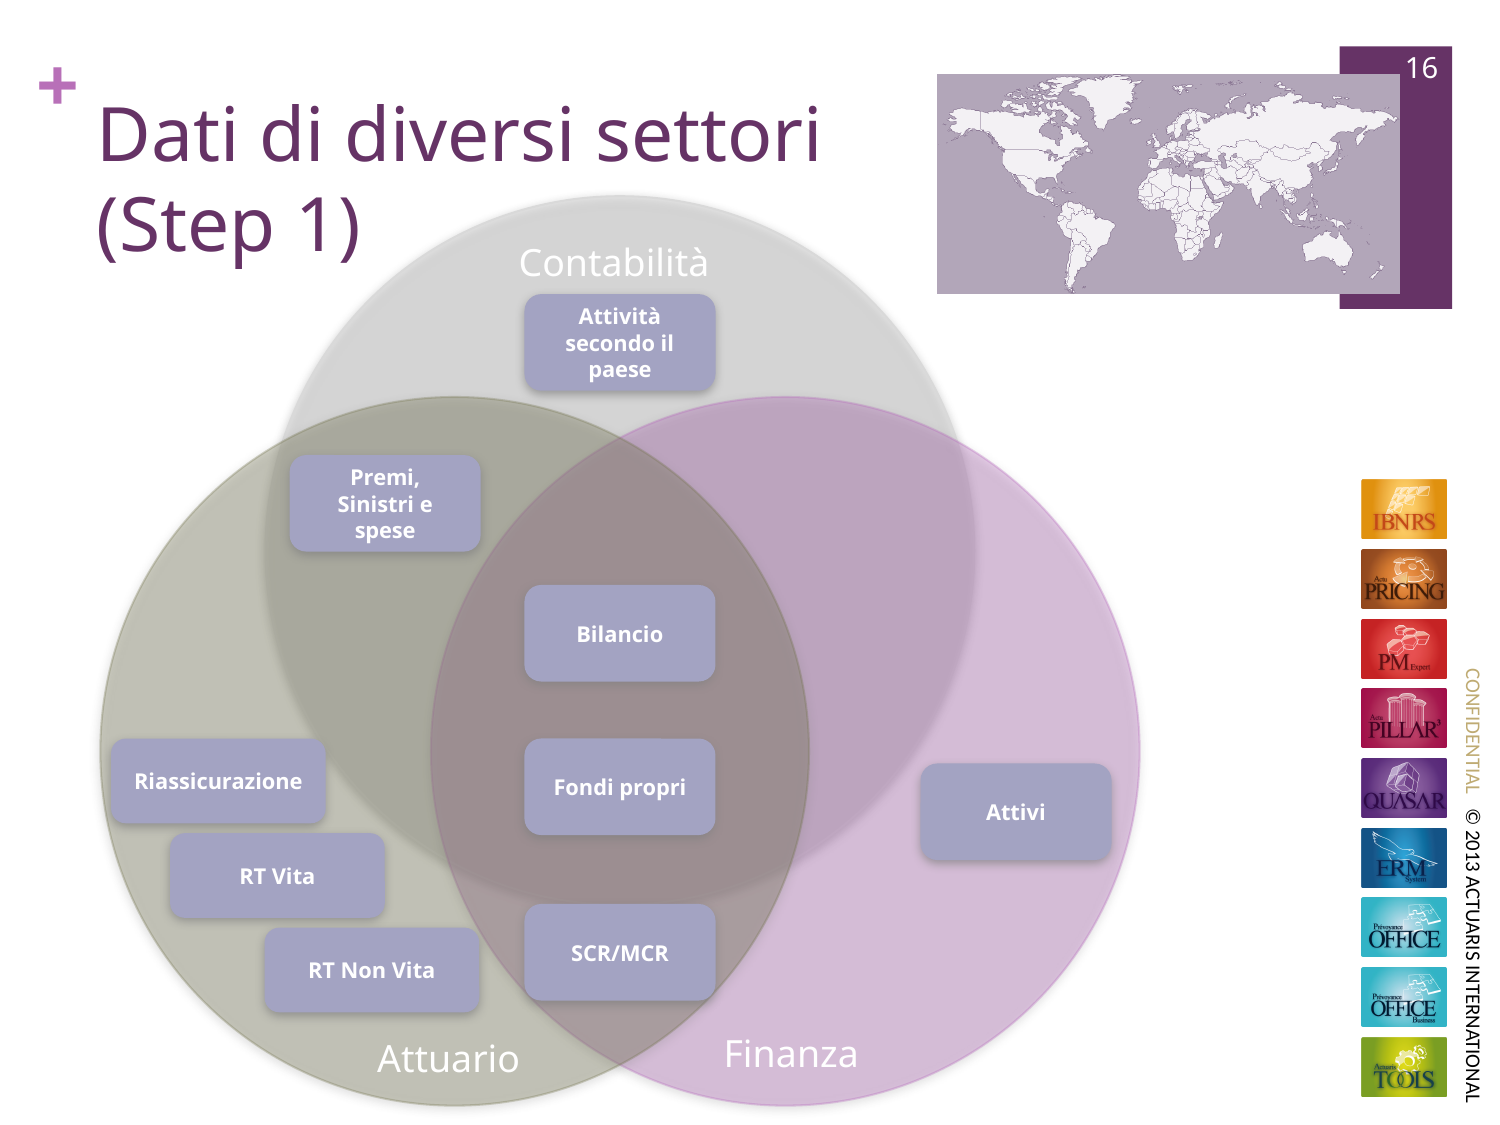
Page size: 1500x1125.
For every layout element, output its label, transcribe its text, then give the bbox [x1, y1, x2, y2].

text_box [283, 195, 957, 437]
picture [1361, 479, 1447, 539]
text_box [99, 395, 811, 1087]
picture [1361, 619, 1447, 679]
text_box Bilancio [524, 584, 716, 682]
text_box Premi, Sinistri e spese [289, 454, 481, 552]
picture [1361, 688, 1447, 748]
text_box Attivi [920, 763, 1112, 861]
title Dati di diversi settori (Step 1) [81, 79, 845, 303]
text_box [623, 395, 1141, 1082]
text_box Attuario [324, 1027, 573, 1087]
picture [1361, 758, 1447, 818]
text_box Finanza [667, 1023, 916, 1083]
picture [1361, 967, 1447, 1027]
text_box RT Vita [170, 833, 385, 918]
picture [1361, 549, 1447, 609]
text_box Riassicurazione [111, 738, 326, 824]
picture [1361, 1037, 1447, 1097]
text_box [630, 1047, 913, 1107]
text_box SCR/MCR [524, 903, 716, 1001]
picture [1361, 828, 1447, 888]
text_box Contabilità [490, 231, 739, 292]
picture [1361, 897, 1447, 957]
text_box [338, 1087, 572, 1107]
text_box RT Non Vita [264, 927, 480, 1013]
text_box Attività secondo il paese [524, 294, 716, 391]
slide_number 16 [1362, 39, 1454, 100]
text_box Fondi propri [524, 738, 716, 836]
